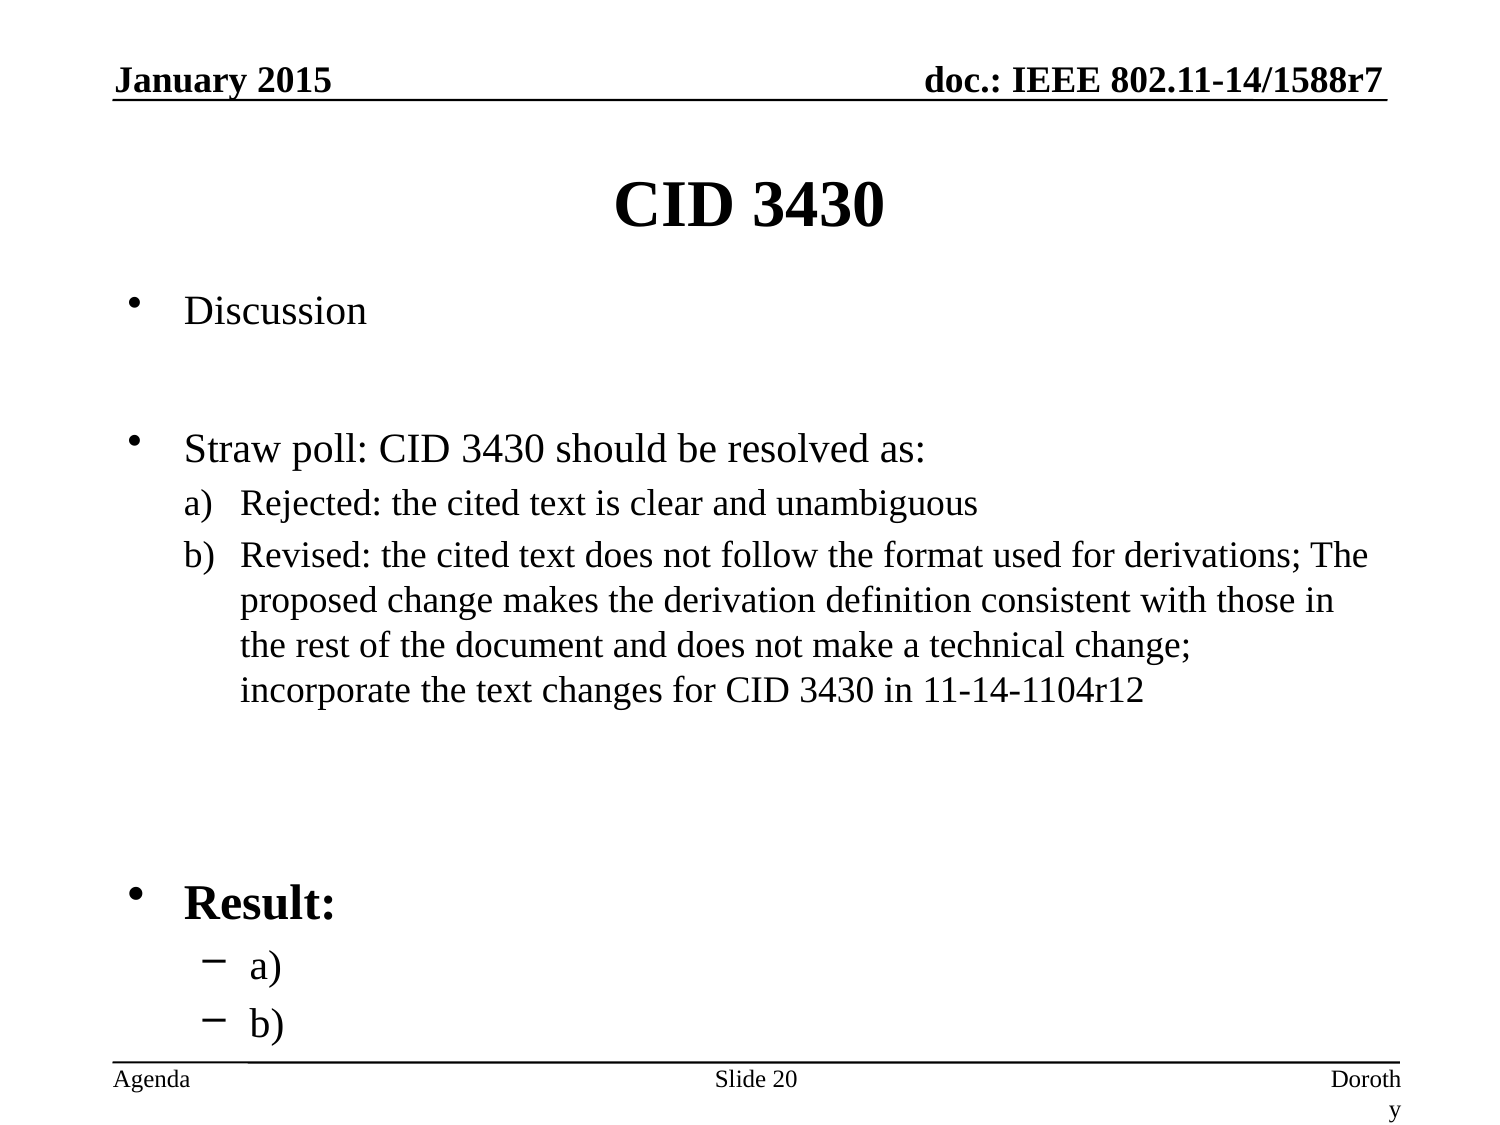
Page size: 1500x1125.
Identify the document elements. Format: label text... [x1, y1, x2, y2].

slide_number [114, 54, 425, 100]
title CID 3430 [112, 112, 1388, 275]
slide_number Slide 20 [712, 1062, 800, 1093]
footer Dorothy Stanley, Aruba Networks [1325, 1062, 1402, 1093]
list Discussion Straw poll: CID 3430 should be resolved as: Rejected: the cited text is clear and unambiguous Revised: the cited text does not follow the format used for derivations; The proposed change makes the derivation definition consistent with those in the rest of the document and does not make a technical change; incorporate the text changes for CID 3430 in 11-14-1104r12 Result: a) b) [112, 275, 1388, 850]
